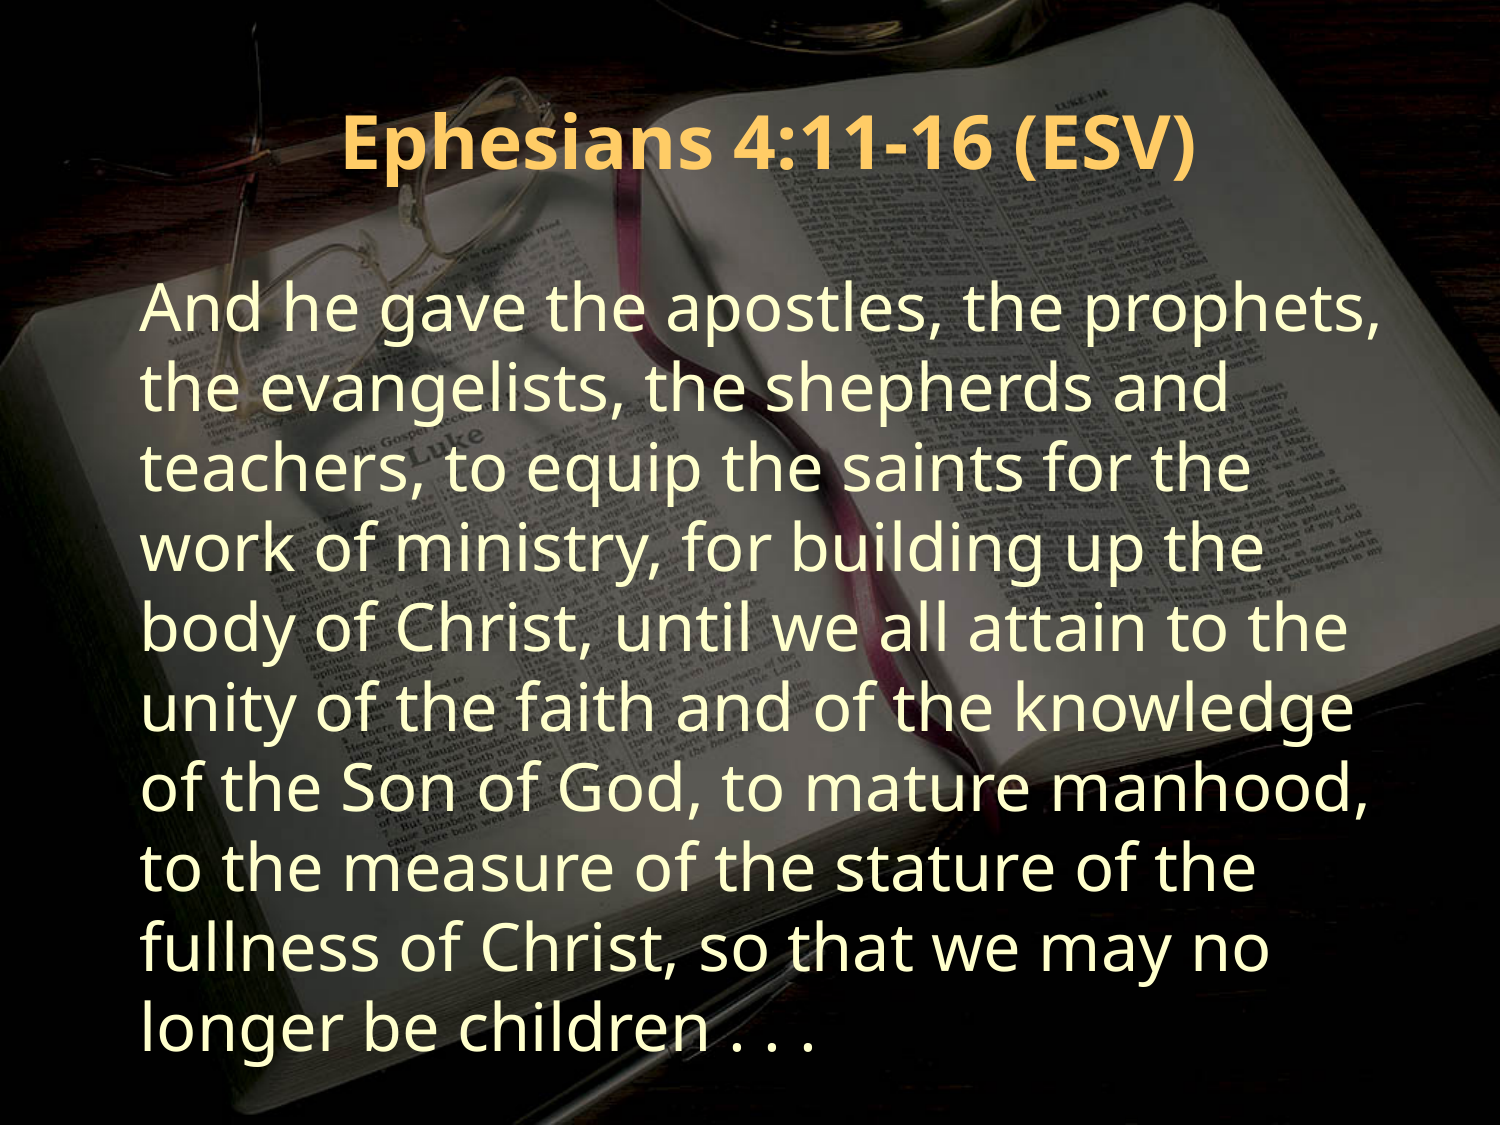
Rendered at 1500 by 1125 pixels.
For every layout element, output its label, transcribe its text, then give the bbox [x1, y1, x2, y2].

picture [0, 0, 1500, 1125]
text_box Ephesians 4:11-16 (ESV) And he gave the apostles, the prophets, the evangelists, the shepherds and teachers, to equip the saints for the work of ministry, for building up the body of Christ, until we all attain to the unity of the faith and of the knowledge of the Son of God, to mature manhood, to the measure of the stature of the fullness of Christ, so that we may no longer be children . . . [124, 87, 1413, 1072]
